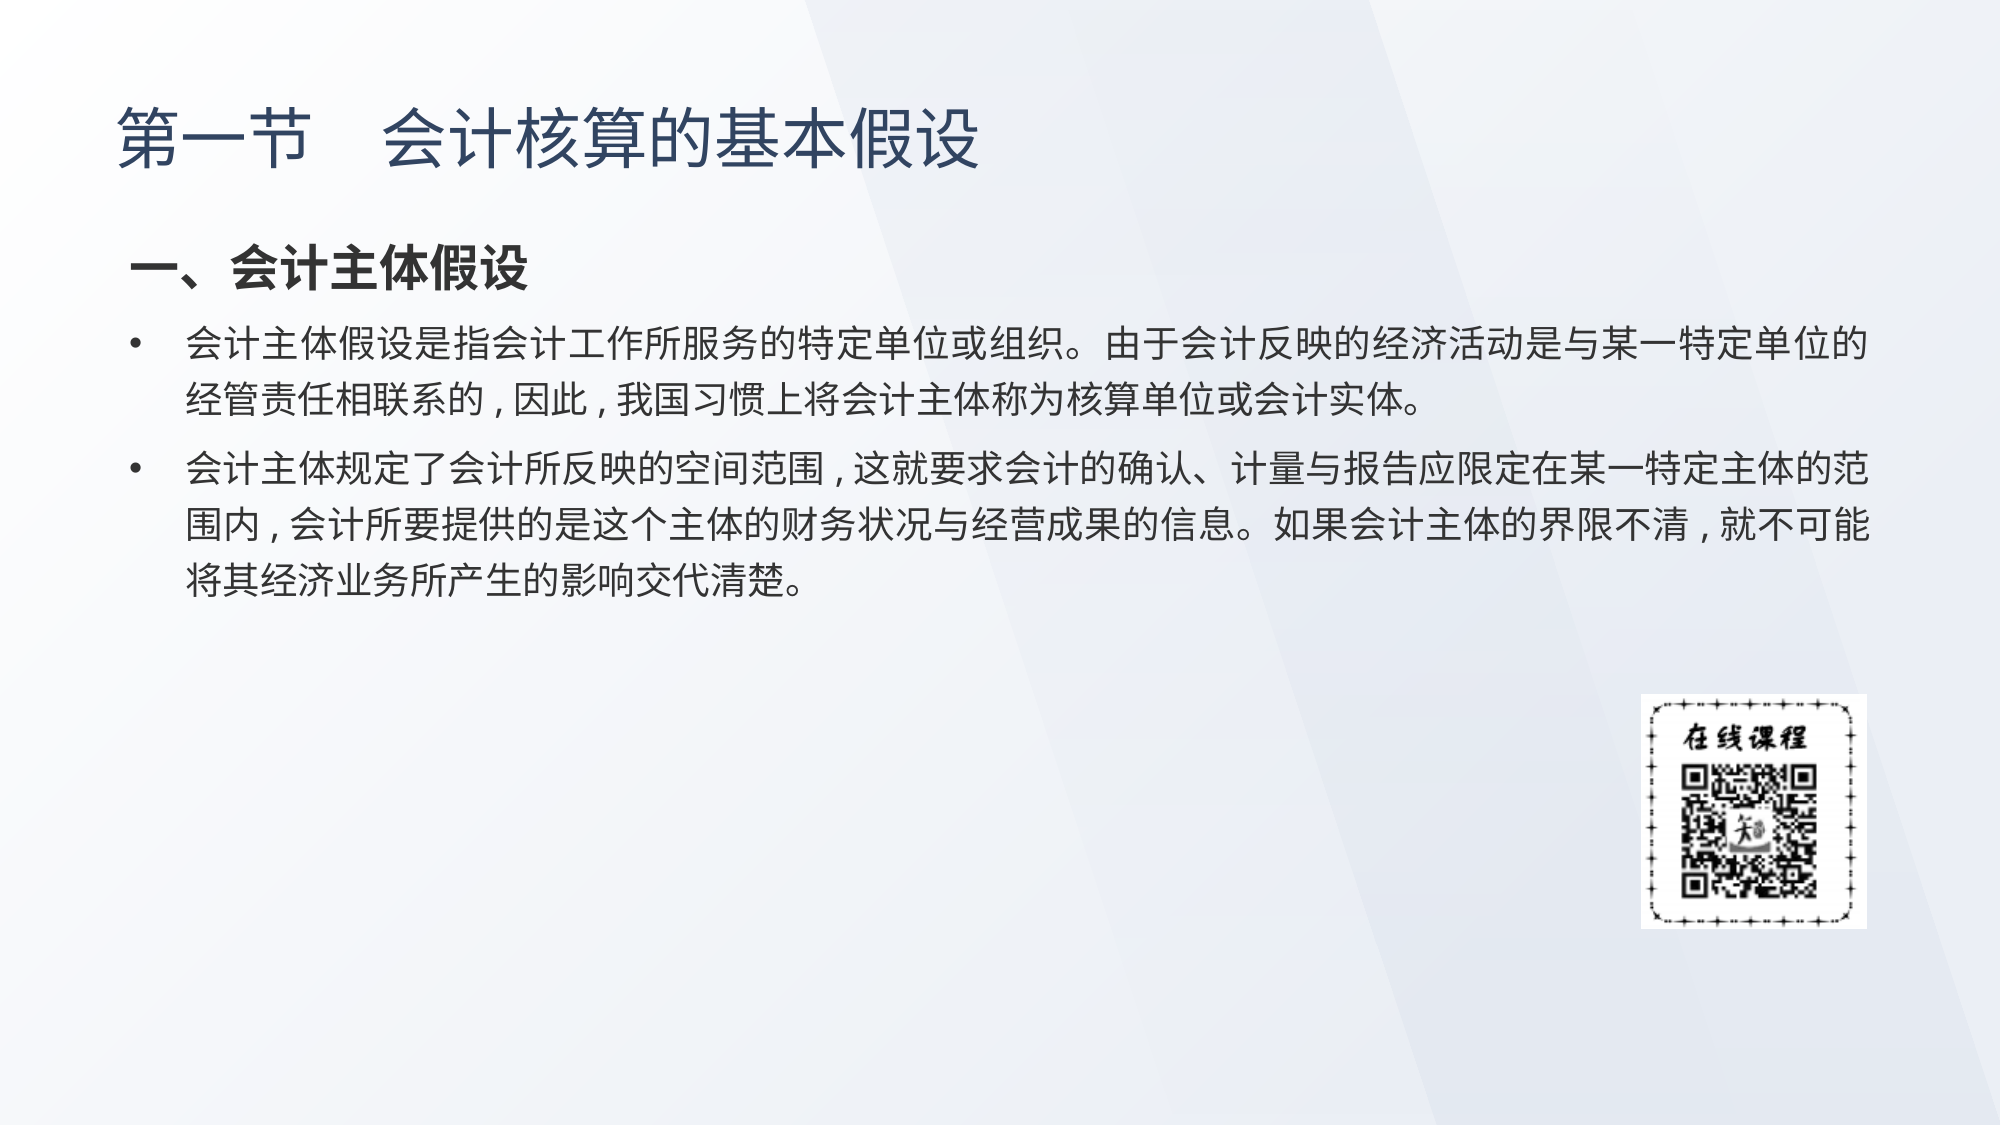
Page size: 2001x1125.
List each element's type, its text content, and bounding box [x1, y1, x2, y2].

title 第一节 会计核算的基本假设 [114, 59, 1886, 178]
text_box 一、会计主体假设 会计主体假设是指会计工作所服务的特定单位或组织。由于会计反映的经济活动是与某一特定单位的经管责任相联系的,因此,我国习惯上将会计主体称为核算单位或会计实体。 会计主体规定了会计所反映的空间范围,这就要求会计的确认、计量与报告应限定在某一特定主体的范围内,会计所要提供的是这个主体的财务状况与经营成果的信息。如果会计主体的界限不清,就不可能将其经济业务所产生的影响交代清楚。 [114, 213, 1886, 1013]
picture [1641, 694, 1867, 930]
